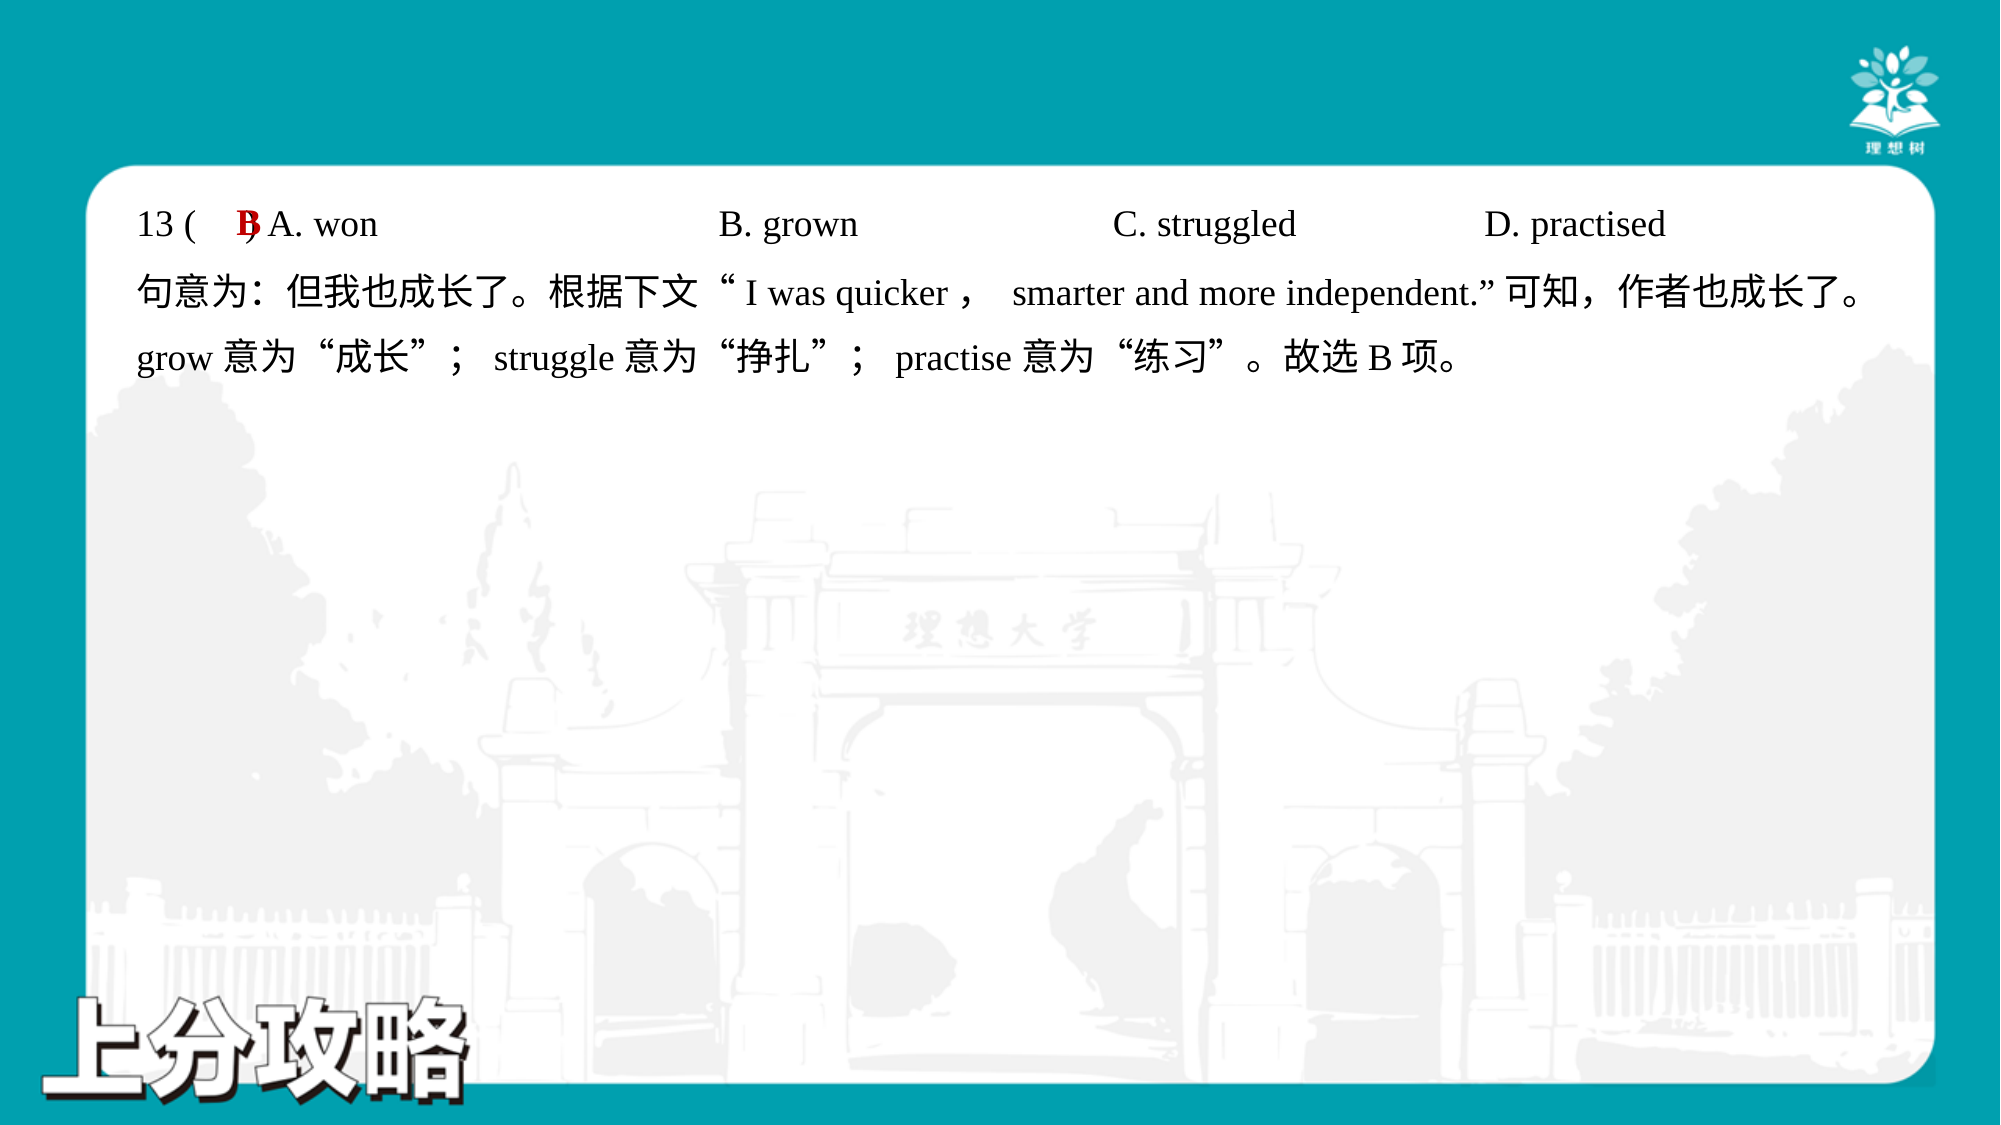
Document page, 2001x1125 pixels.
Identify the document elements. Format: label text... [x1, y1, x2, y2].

text_box 句意为：但我也成长了。根据下文“I was quicker， smarter and more independent.”可知，作者也成长了。 grow意为“成长”；struggle意为“挣扎”；practise意为“练习”。故选B项。 [136, 244, 1865, 372]
picture [0, 0, 2000, 1125]
text_box 13 ( ) A. won B. grown C. struggled D. practised [136, 176, 1865, 237]
text_box B [222, 176, 276, 236]
